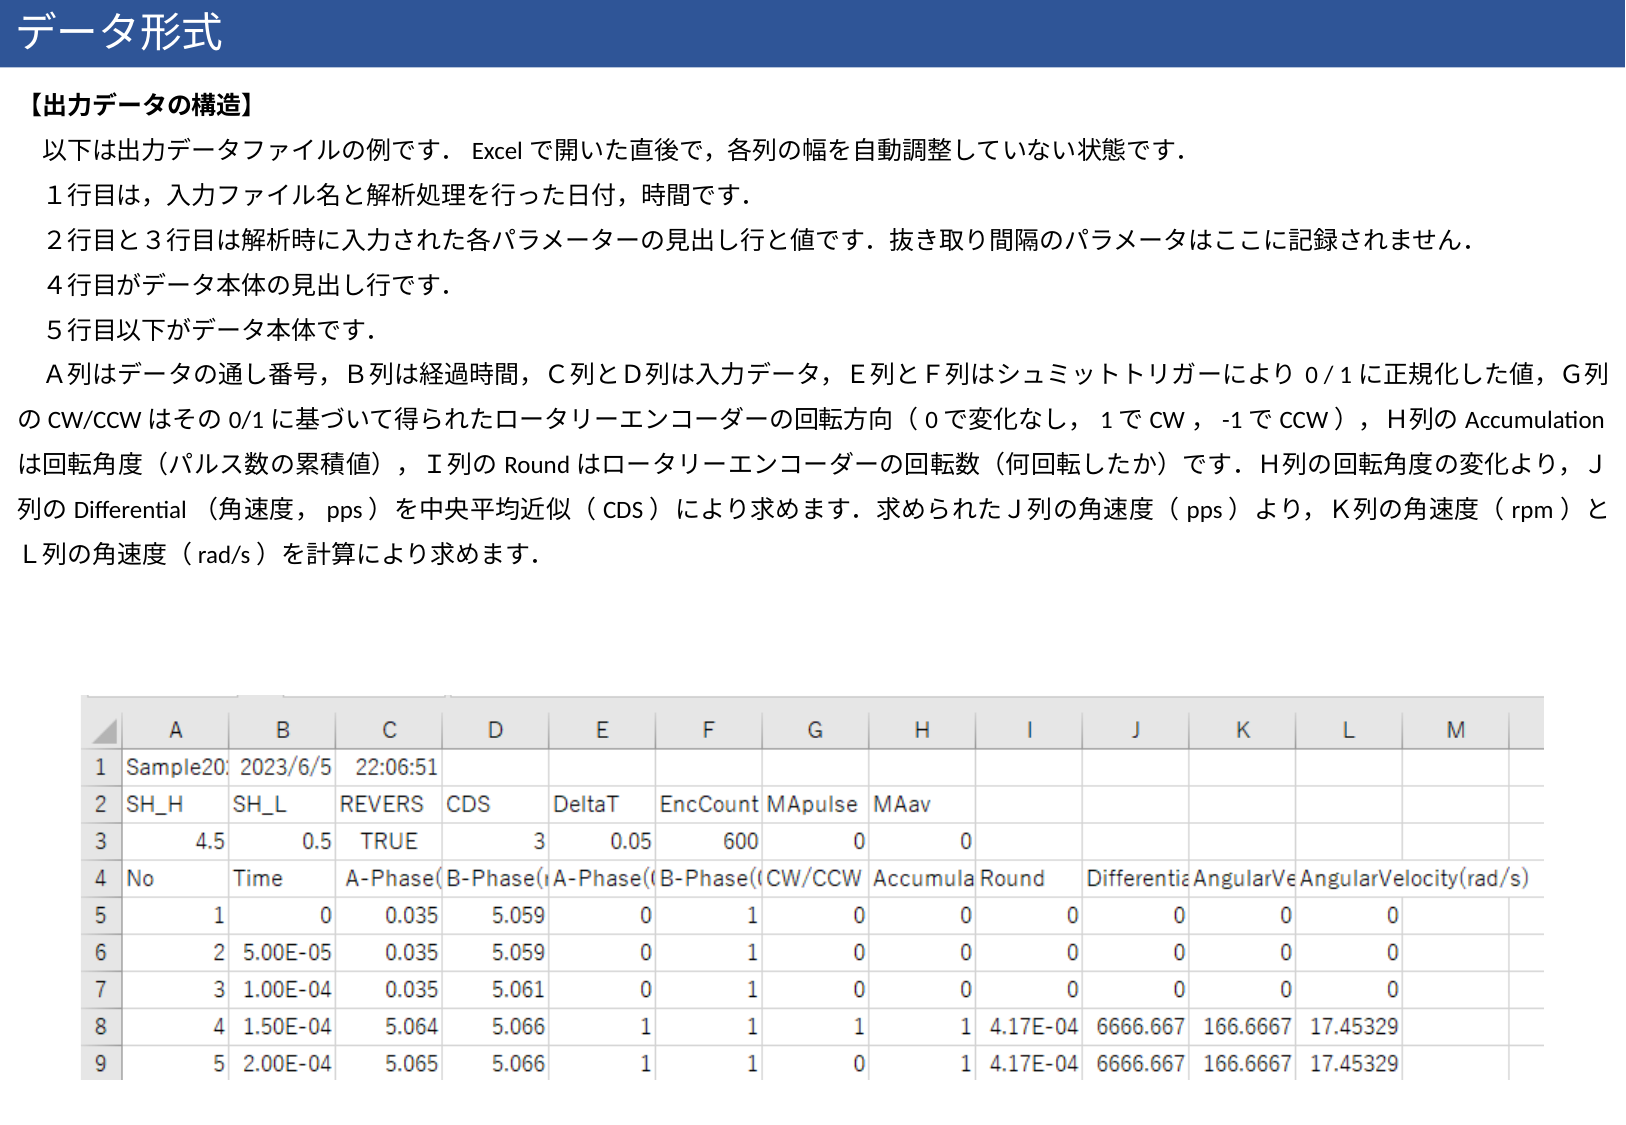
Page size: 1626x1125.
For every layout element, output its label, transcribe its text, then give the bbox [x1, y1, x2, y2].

text_box 【出力データの構造】 以下は出力データファイルの例です．Excelで開いた直後で，各列の幅を自動調整していない状態です． １行目は，入力ファイル名と解析処理を行った日付，時間です． ２行目と３行目は解析時に入力された各パラメーターの見出し行と値です．抜き取り間隔のパラメータはここに記録されません． ４行目がデータ本体の見出し行です． ５行目以下がデータ本体です． Ａ列はデータの通し番号，Ｂ列は経過時間，Ｃ列とＤ列は入力データ，Ｅ列とＦ列はシュミットトリガーにより0 / 1に正規化した値，Ｇ列のCW/CCWはその0/1に基づいて得られたロータリーエンコーダーの回転方向（0で変化なし，1でCW，-1でCCW），Ｈ列のAccumulationは回転角度（パルス数の累積値），Ｉ列のRoundはロータリーエンコーダーの回転数（何回転したか）です．Ｈ列の回転角度の変化より，Ｊ列のDifferential（角速度，pps）を中央平均近似（CDS）により求めます．求められたＪ列の角速度（pps）より，Ｋ列の角速度（rpm）とＬ列の角速度（rad/s）を計算により求めます． [2, 67, 1625, 576]
picture [80, 695, 1544, 1080]
text_box データ形式 [0, 0, 1625, 68]
